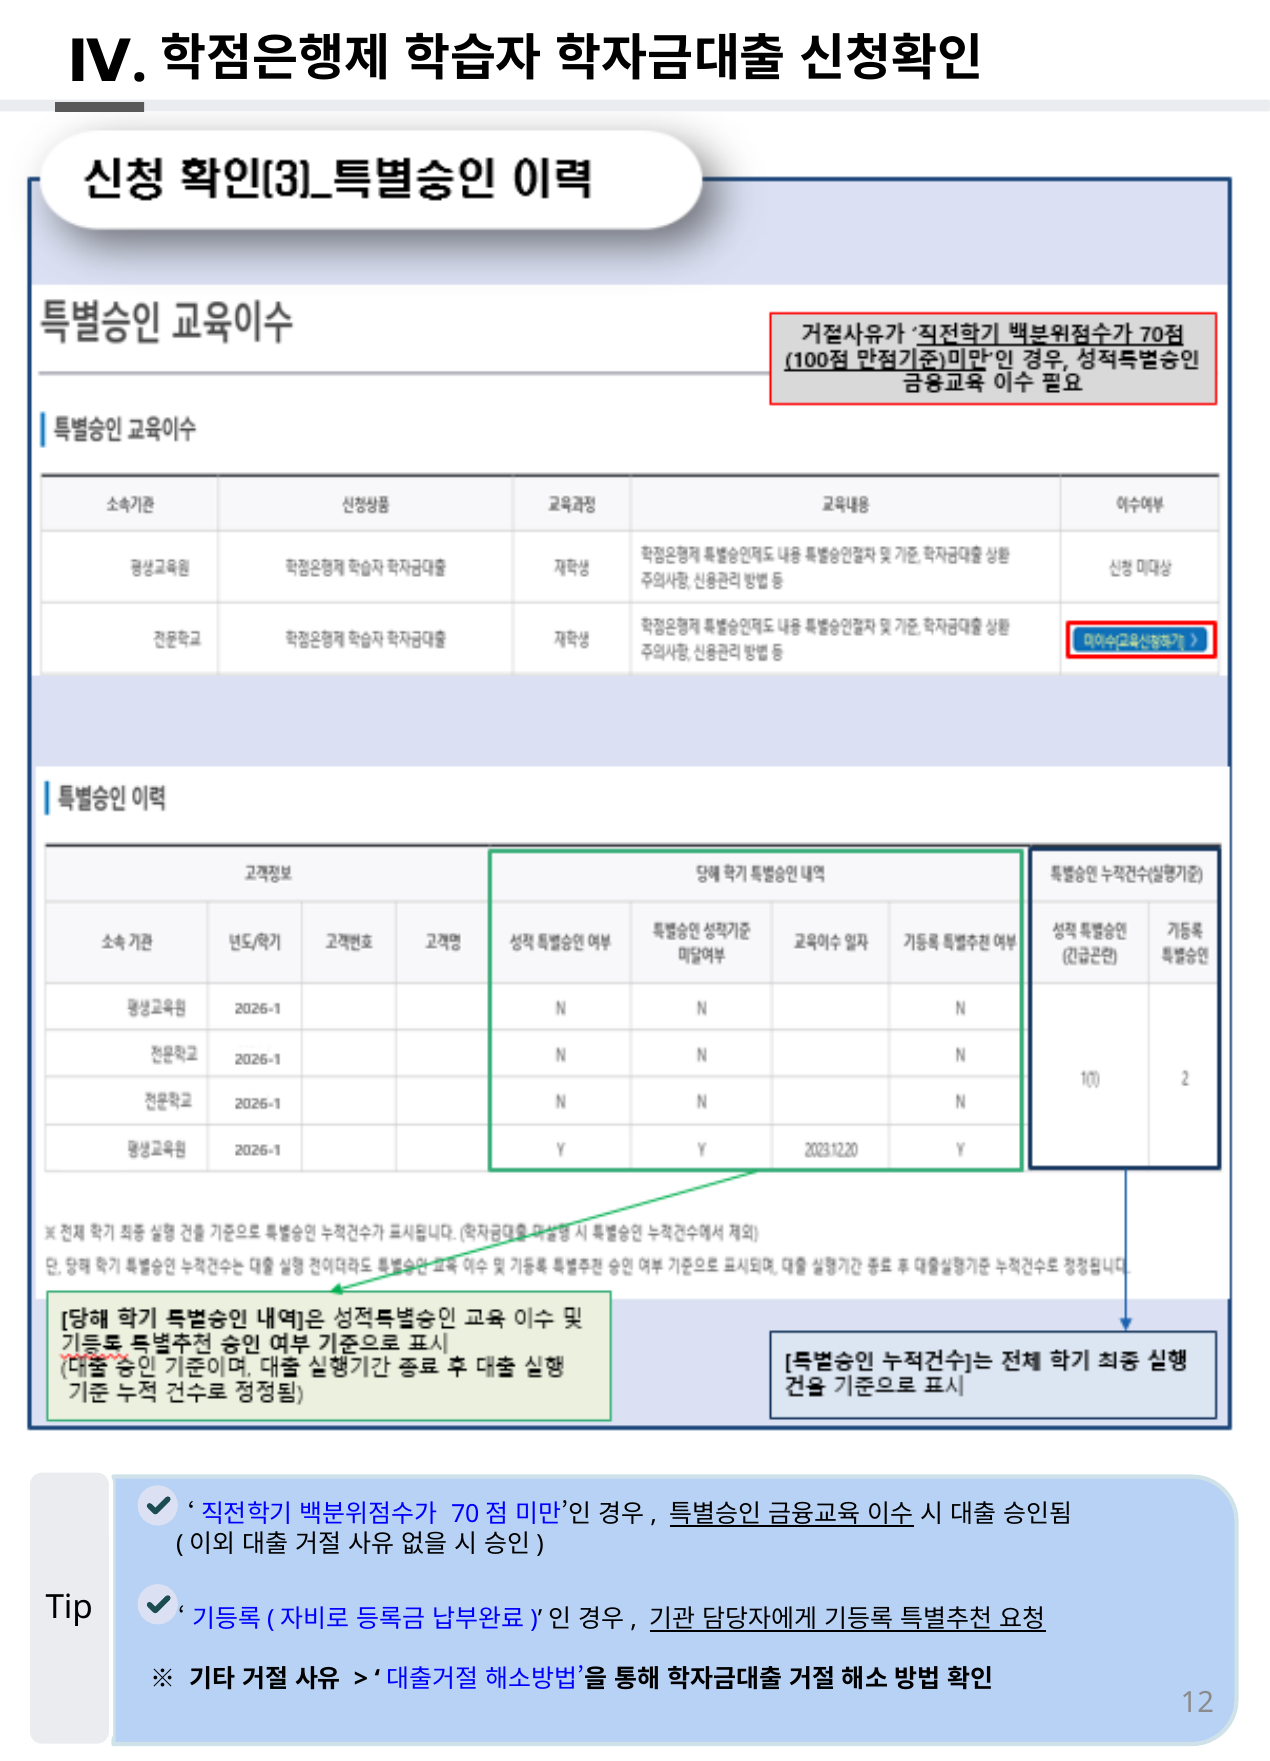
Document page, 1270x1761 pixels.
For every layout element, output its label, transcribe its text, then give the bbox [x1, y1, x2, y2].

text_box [137, 1583, 179, 1625]
text_box [53, 101, 146, 110]
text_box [115, 1476, 1237, 1745]
text_box [0, 99, 53, 112]
text_box [146, 99, 1270, 112]
picture [9, 111, 1265, 1458]
text_box 학점은행제 학습자 학자금대출 신청확인 [145, 18, 1264, 93]
text_box Ⅳ. [53, 16, 174, 101]
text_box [27, 1470, 112, 1746]
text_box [137, 1484, 179, 1526]
